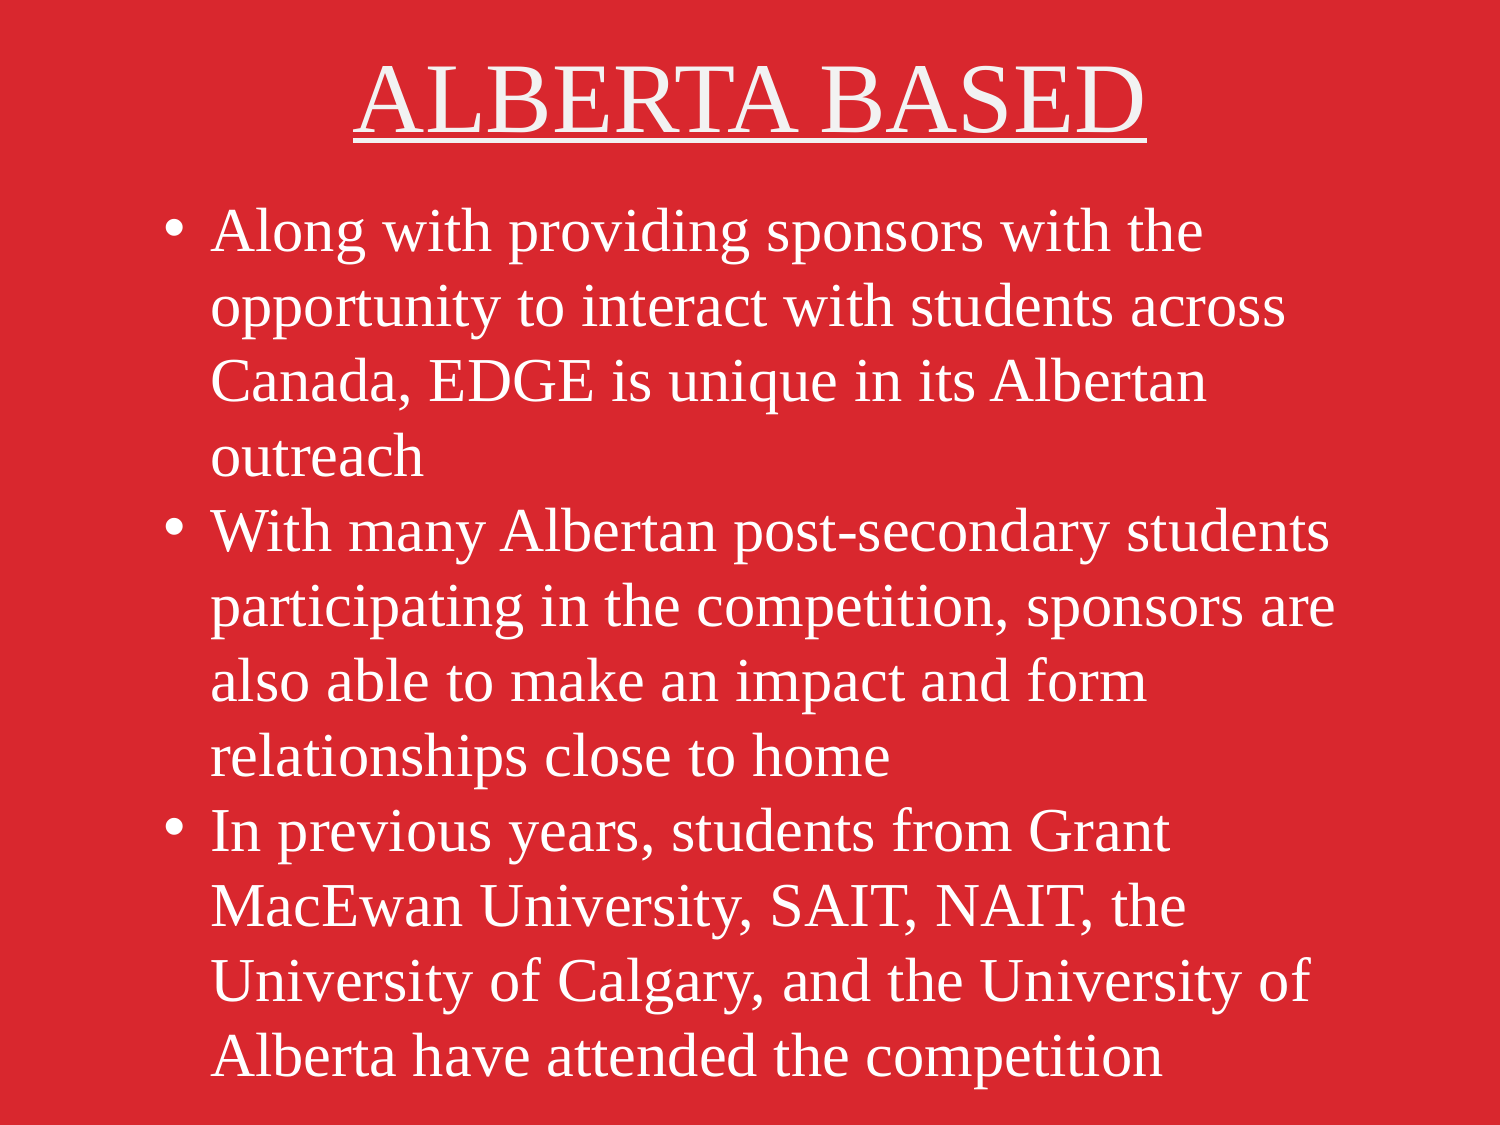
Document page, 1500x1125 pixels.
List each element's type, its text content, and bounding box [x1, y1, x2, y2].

text_box Along with providing sponsors with the opportunity to interact with students across Canada, EDGE is unique in its Albertan outreach With many Albertan post-secondary students participating in the competition, sponsors are also able to make an impact and form relationships close to home In previous years, students from Grant MacEwan University, SAIT, NAIT, the University of Calgary, and the University of Alberta have attended the competition [148, 106, 1425, 1125]
text_box ALBERTA BASED [0, 0, 1500, 162]
